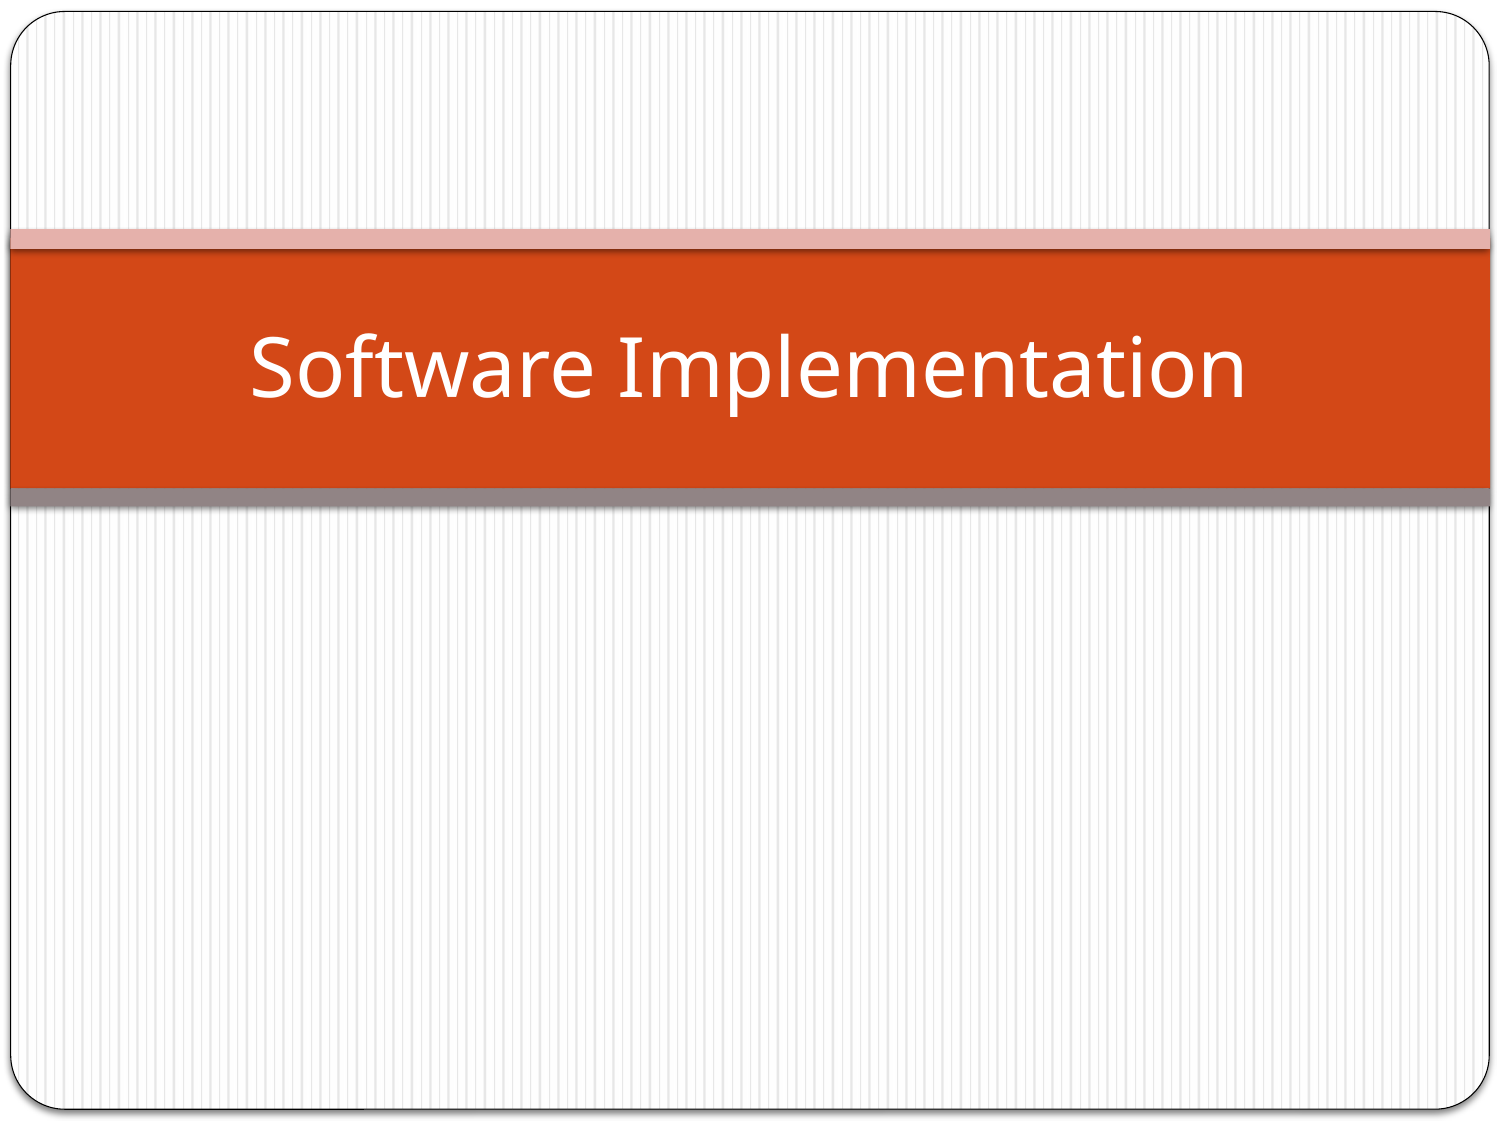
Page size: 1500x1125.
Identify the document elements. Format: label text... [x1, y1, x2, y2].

title Software Implementation [75, 247, 1425, 489]
